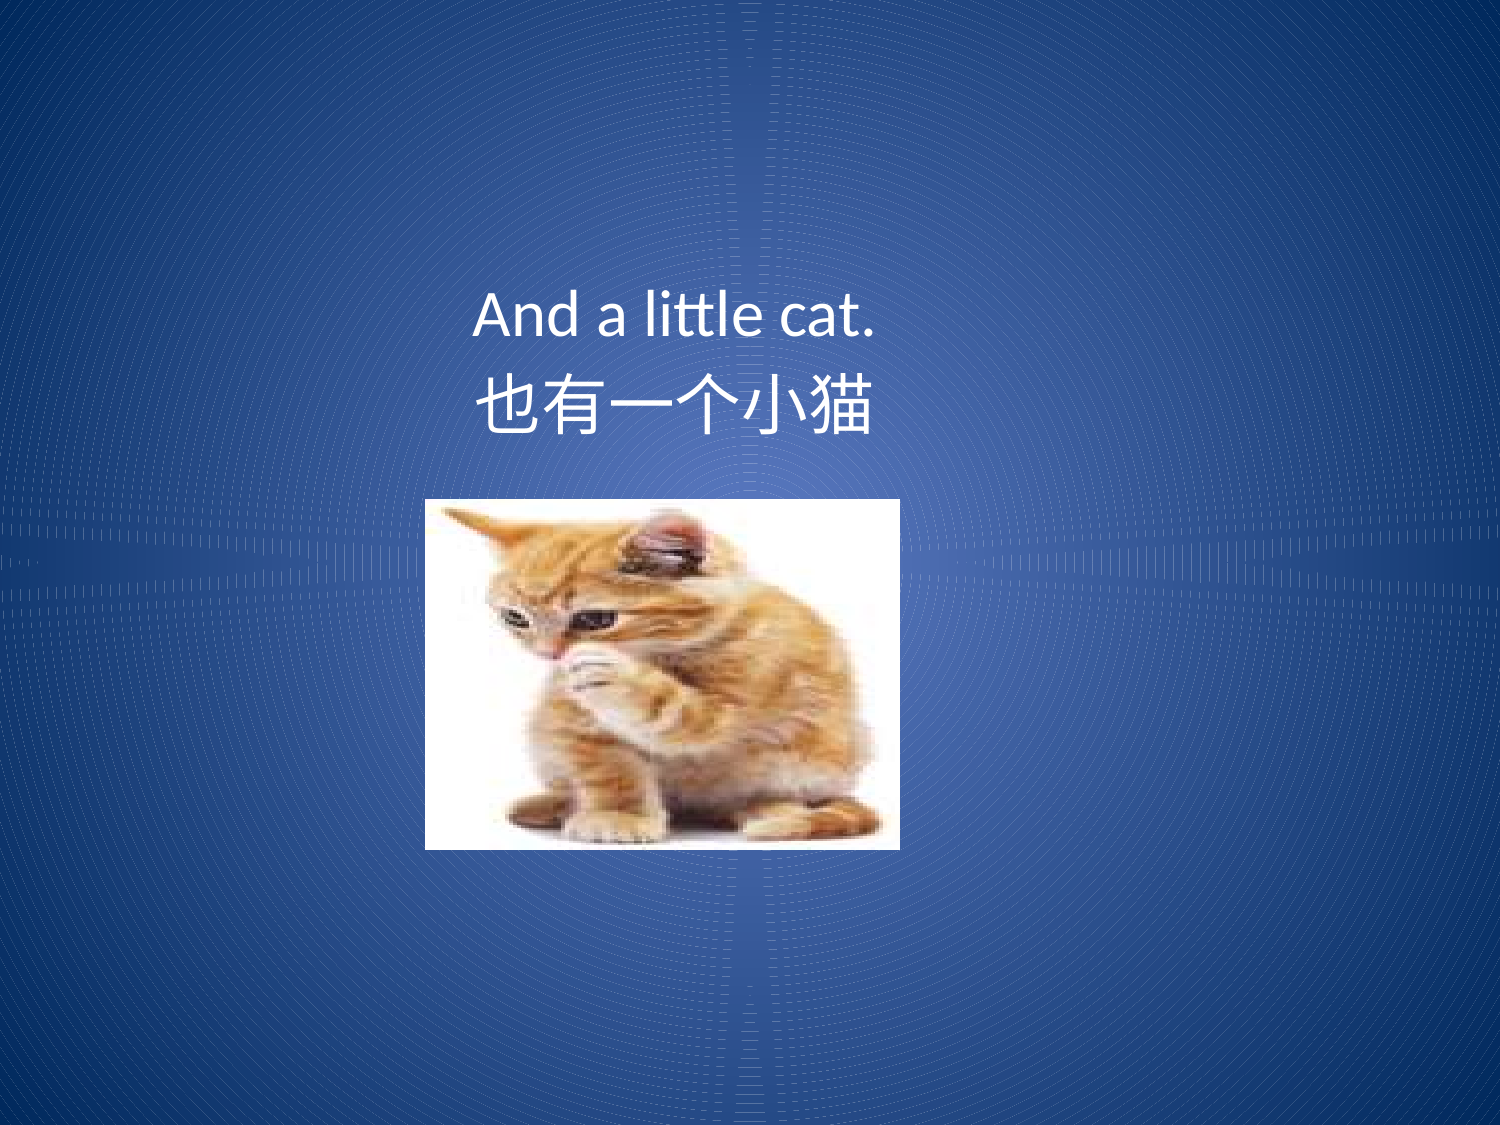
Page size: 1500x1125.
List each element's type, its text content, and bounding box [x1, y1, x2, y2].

picture [424, 499, 901, 851]
list And a little cat. 也有一个小猫 [0, 262, 1351, 1006]
